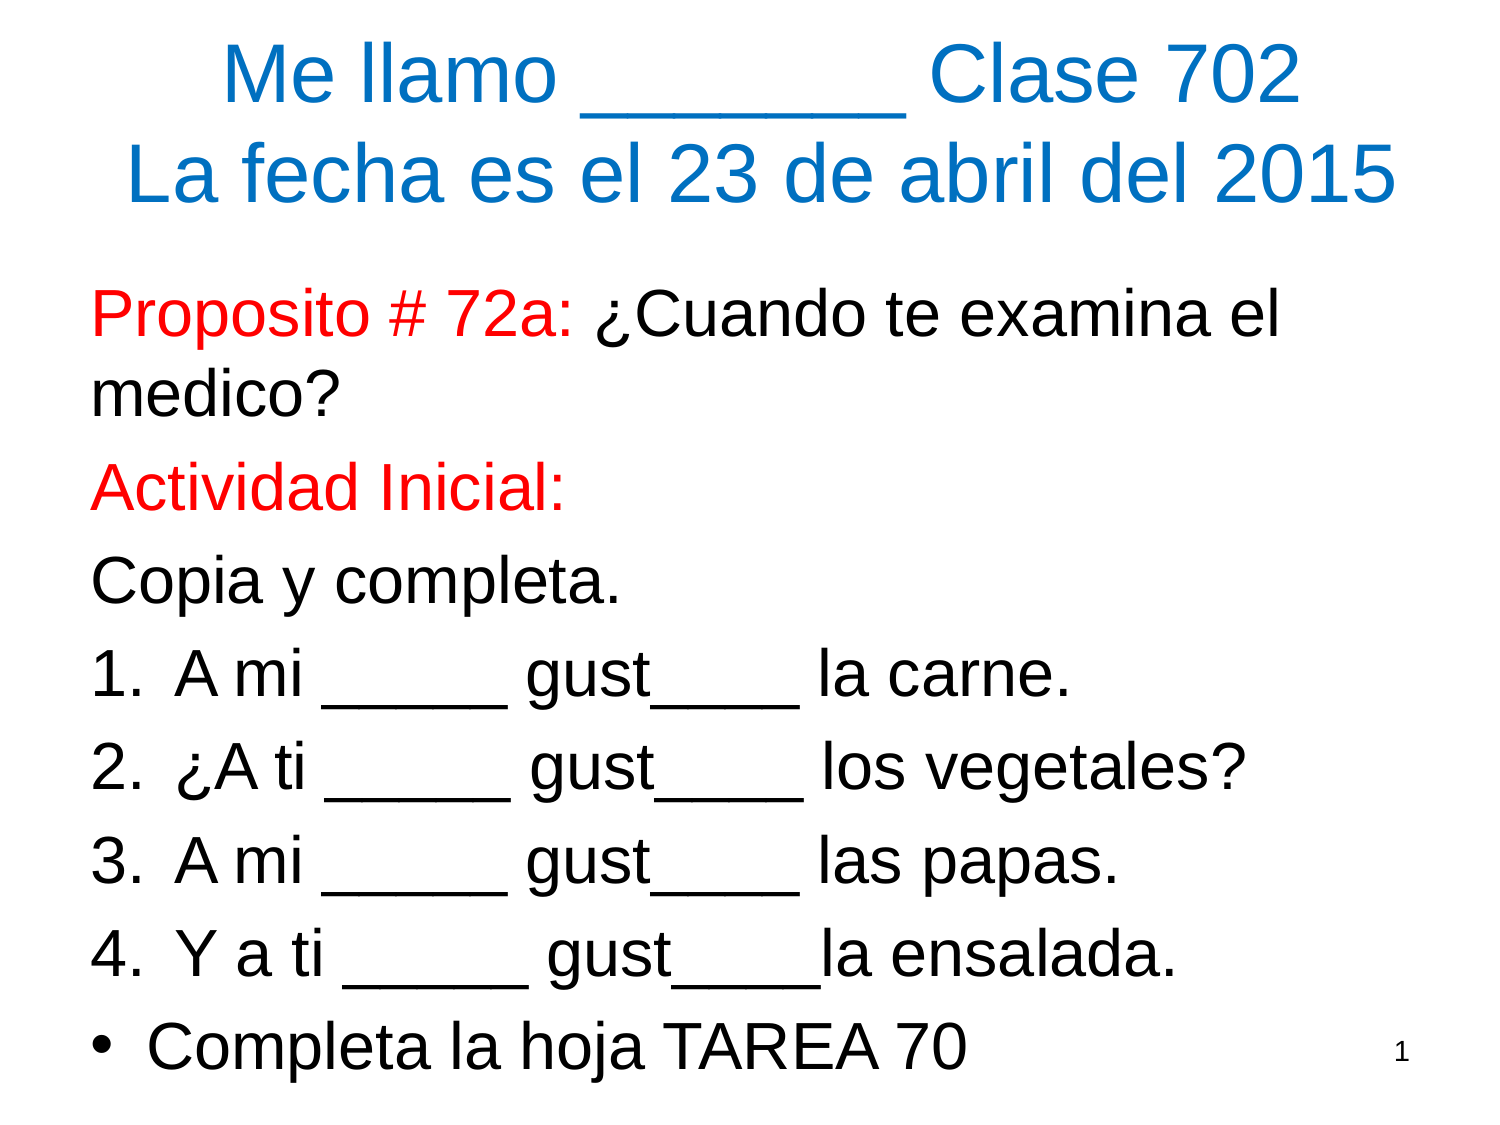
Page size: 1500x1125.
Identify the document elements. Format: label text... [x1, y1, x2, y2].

slide_number 1 [1074, 1024, 1425, 1103]
title Me llamo _______ Clase 702 La fecha es el 23 de abril del 2015 [12, 24, 1500, 213]
list Proposito # 72a: ¿Cuando te examina el medico? Actividad Inicial: Copia y completa. A mi _____ gust____ la carne. ¿A ti _____ gust____ los vegetales? A mi _____ gust____ las papas. Y a ti _____ gust____la ensalada. Completa la hoja TAREA 70 [75, 262, 1425, 1005]
